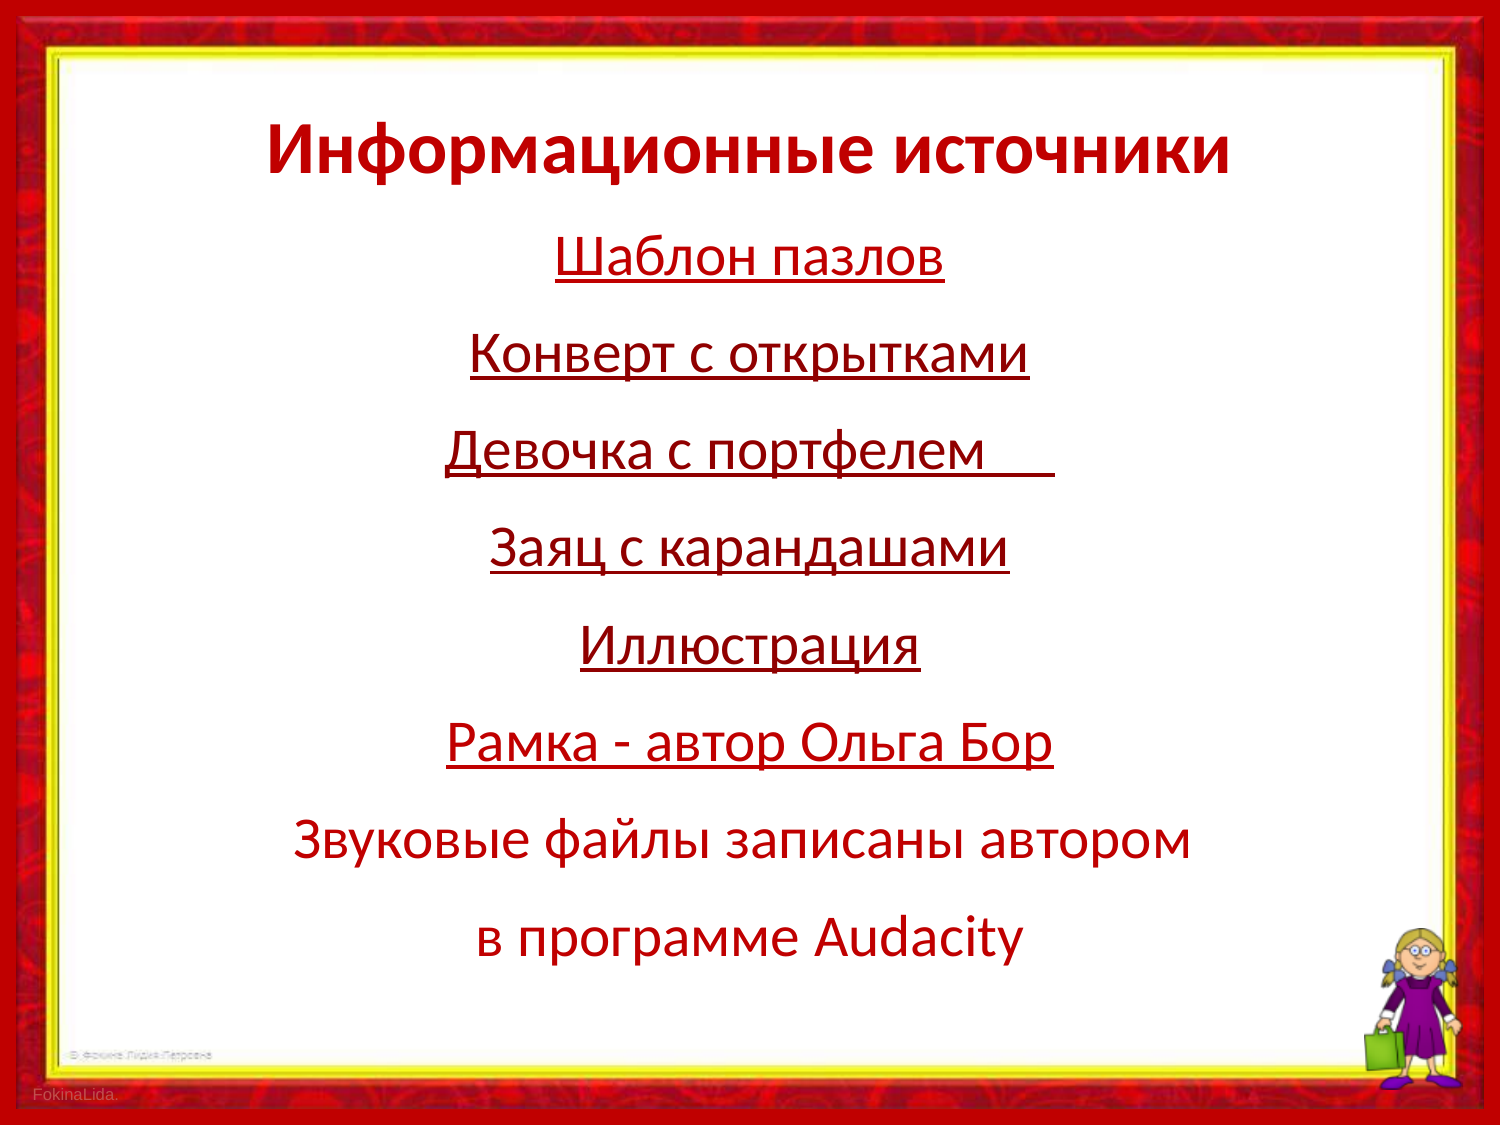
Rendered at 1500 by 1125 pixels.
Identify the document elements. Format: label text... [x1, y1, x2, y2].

picture [16, 16, 1484, 1109]
list Шаблон пазлов Конверт с открытками Девочка с портфелем Заяц с карандашами Иллюстрация Рамка - автор Ольга Бор Звуковые файлы записаны автором в программе Audacity [75, 208, 1425, 976]
title Информационные источники [206, 90, 1294, 197]
